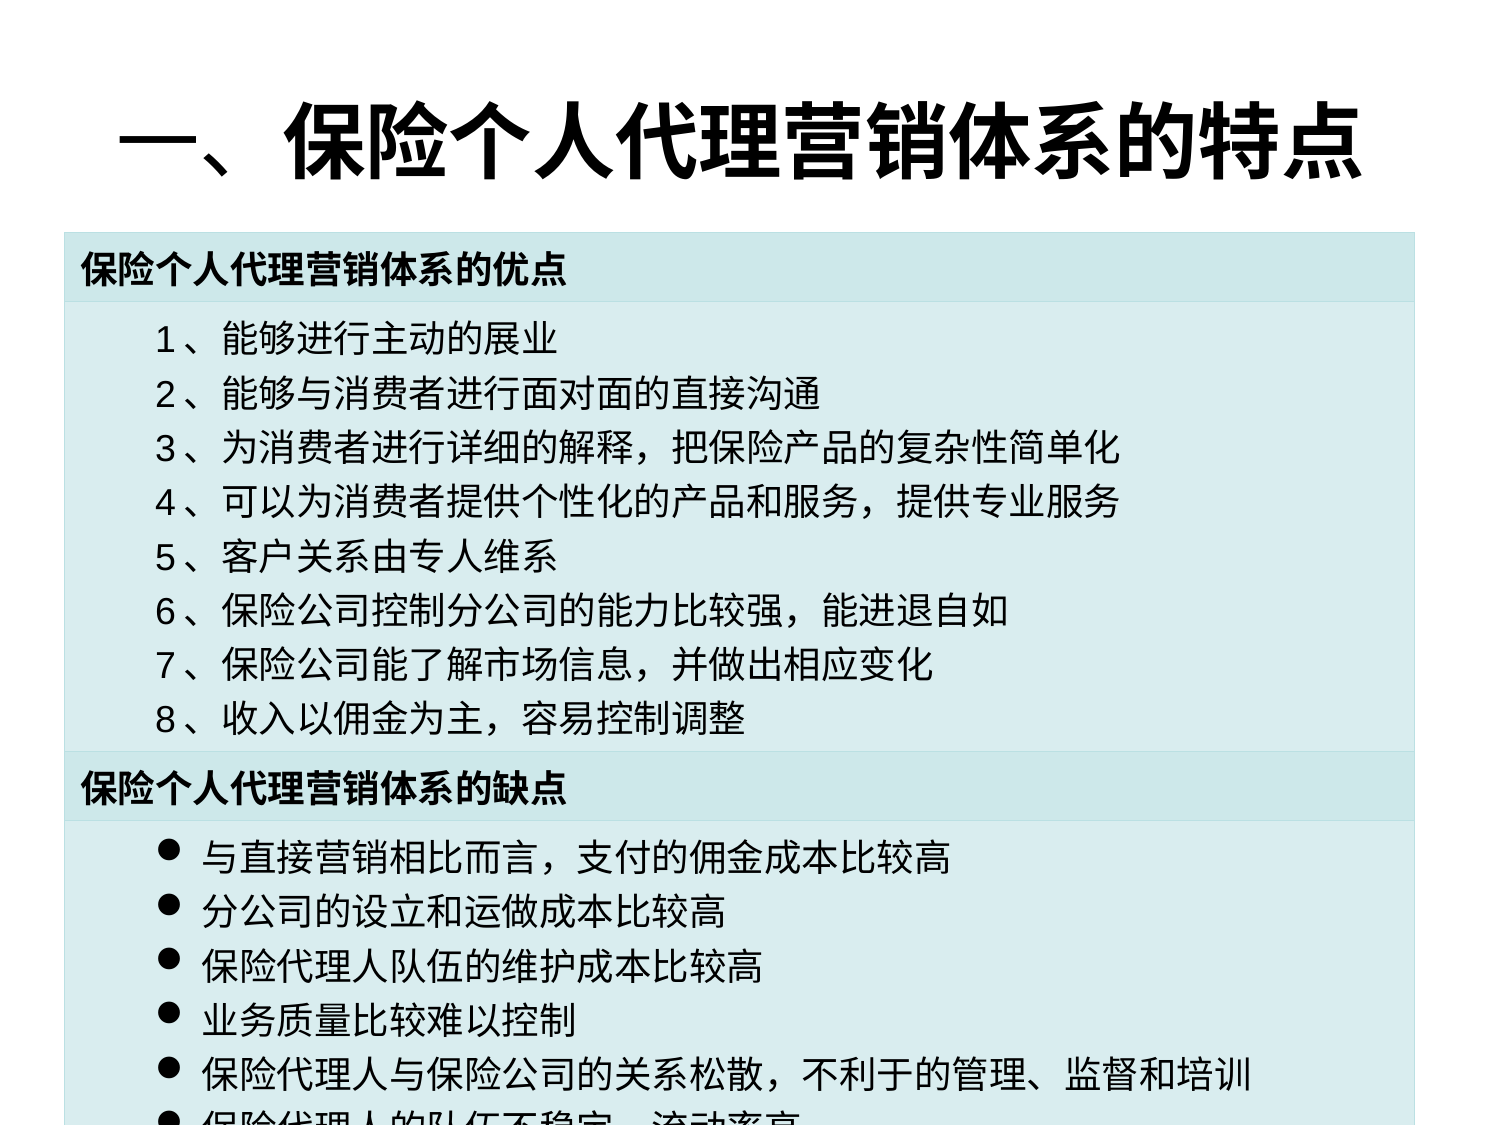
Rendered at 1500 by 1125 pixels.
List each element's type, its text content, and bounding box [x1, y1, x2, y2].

title 一、保险个人代理营销体系的特点 [75, 45, 1425, 233]
table_cell 1、能够进行主动的展业 2、能够与消费者进行面对面的直接沟通 3、为消费者进行详细的解释，把保险产品的复杂性简单化 4、可以为消费者提供个性化的产品和服务，提供专业服务 5、客户关系由专人维系 6、保险公司控制分公司的能力比较强，能进退自如 7、保险公司能了解市场信息，并做出相应变化 8、收入以佣金为主，容易控制调整 [65, 302, 1414, 751]
table_header 保险个人代理营销体系的优点 [65, 233, 1414, 301]
table_cell 保险个人代理营销体系的缺点 [65, 752, 1414, 820]
table_cell 与直接营销相比而言，支付的佣金成本比较高 分公司的设立和运做成本比较高 保险代理人队伍的维护成本比较高 业务质量比较难以控制 保险代理人与保险公司的关系松散，不利于的管理、监督和培训 保险代理人的队伍不稳定，流动率高 [65, 821, 1414, 1125]
